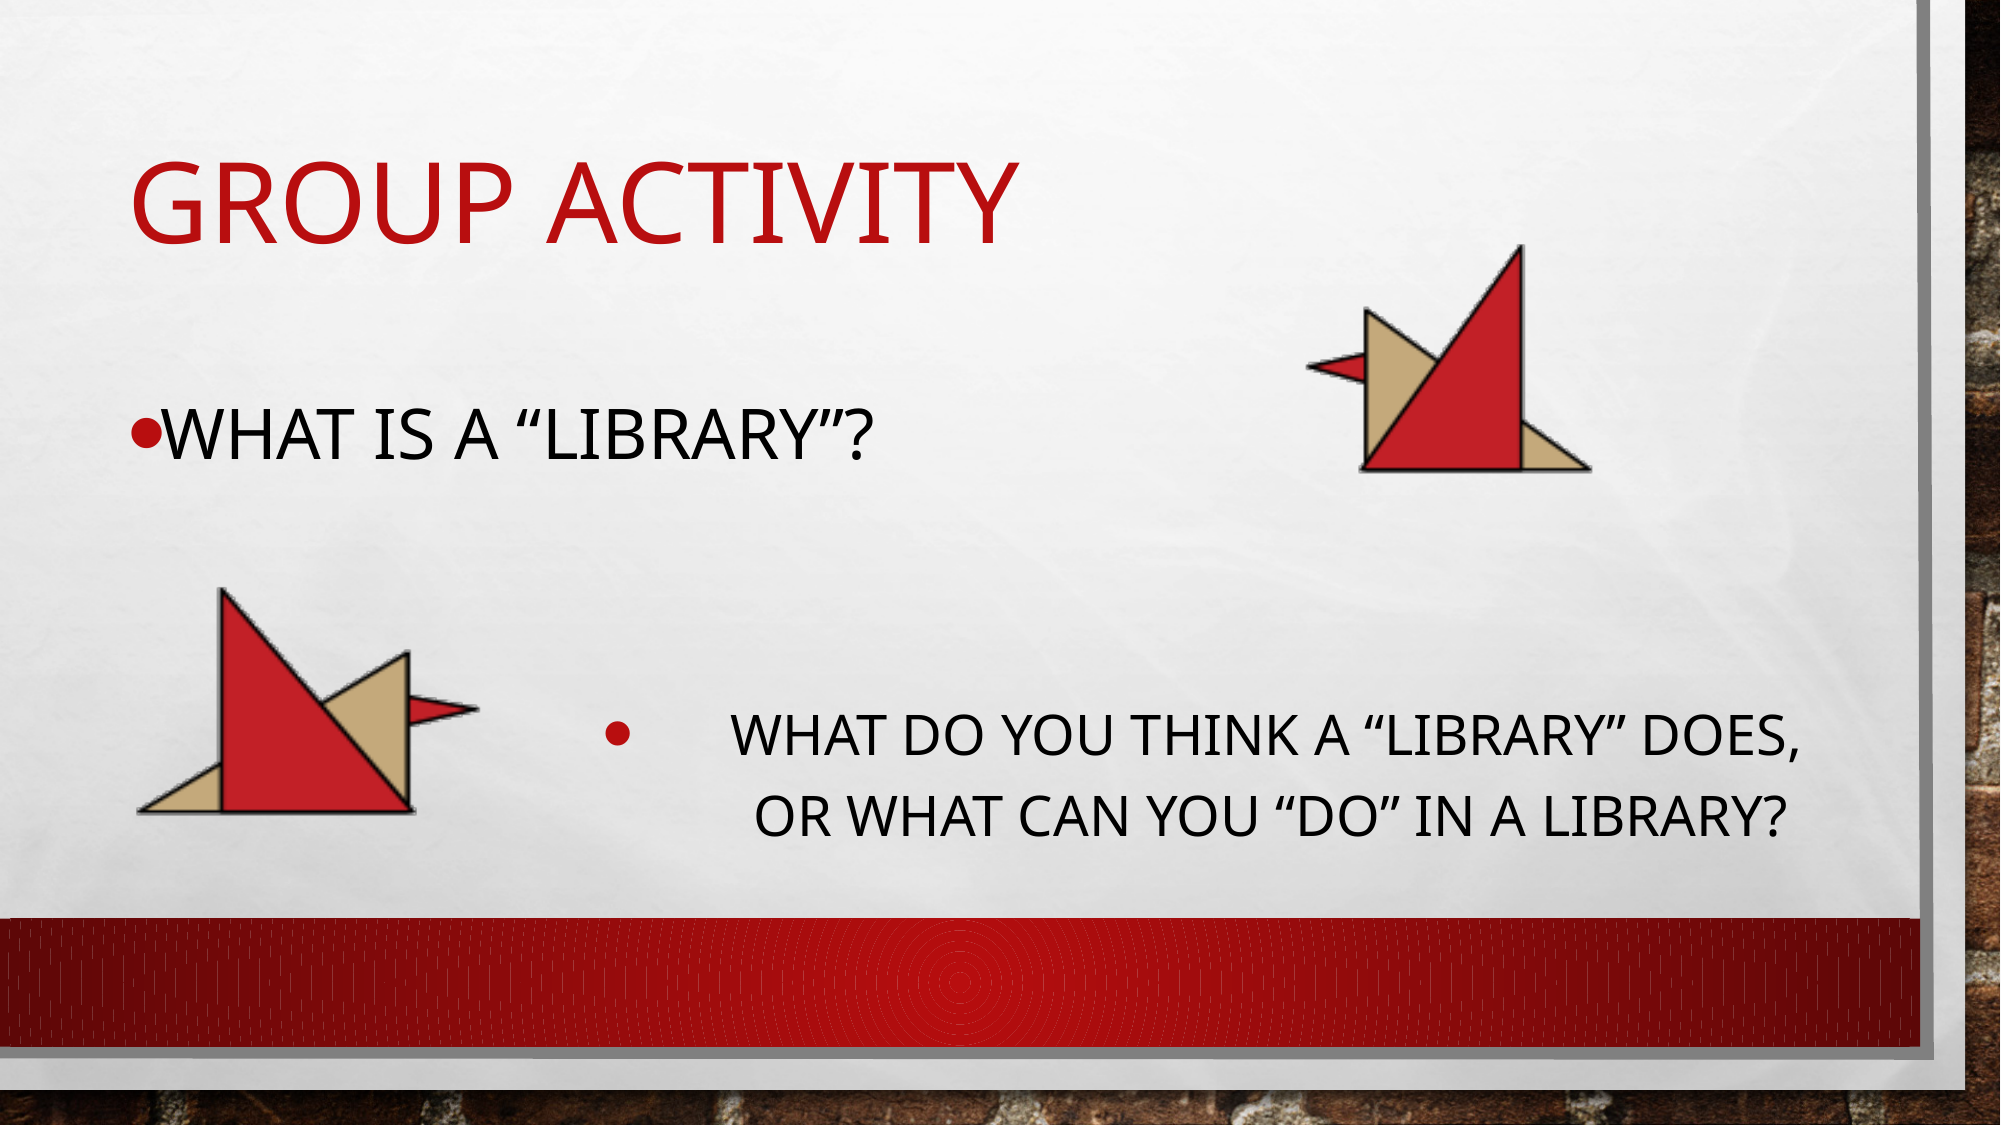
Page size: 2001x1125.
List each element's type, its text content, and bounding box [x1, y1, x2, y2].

picture [0, 0, 2000, 1125]
picture [1283, 219, 1614, 500]
picture [112, 562, 510, 843]
title Group activity [112, 112, 1818, 302]
list What is a “library”? What do you think a “library” does, or what can you “DO” in a library? [112, 338, 1818, 882]
